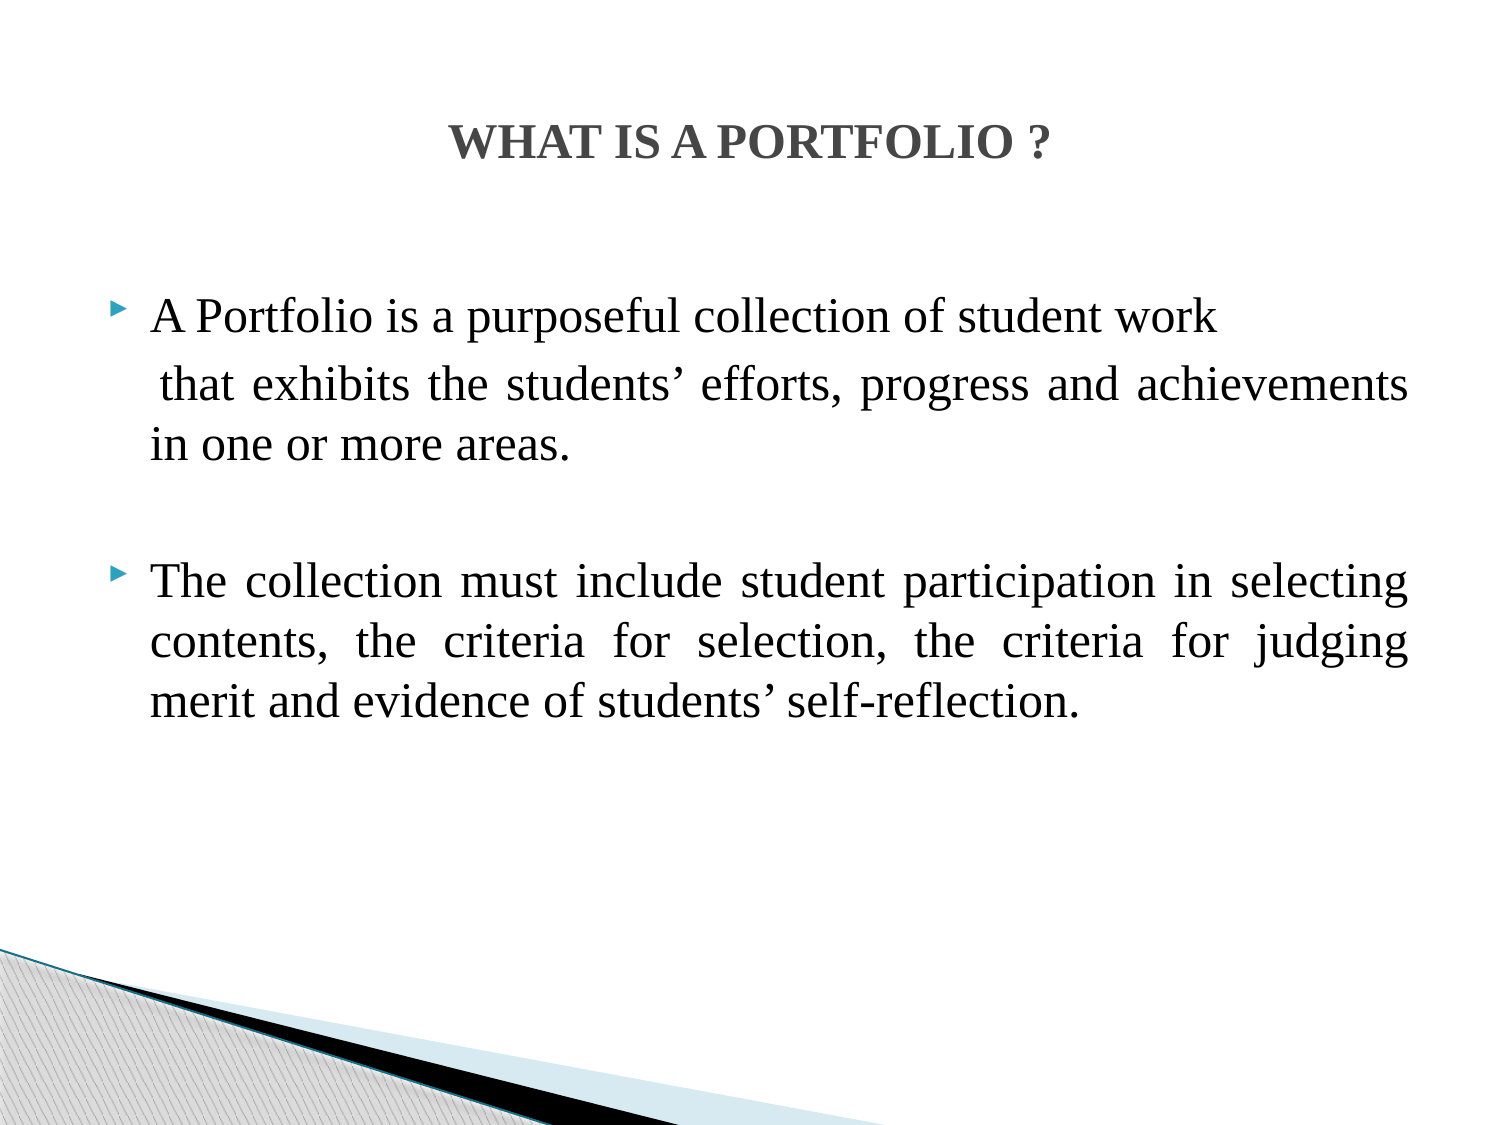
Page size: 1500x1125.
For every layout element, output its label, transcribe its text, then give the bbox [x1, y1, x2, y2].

title WHAT IS A PORTFOLIO ? [75, 45, 1425, 233]
list A Portfolio is a purposeful collection of student work that exhibits the students’ efforts, progress and achievements in one or more areas. The collection must include student participation in selecting contents, the criteria for selection, the criteria for judging merit and evidence of students’ self-reflection. [75, 275, 1425, 986]
